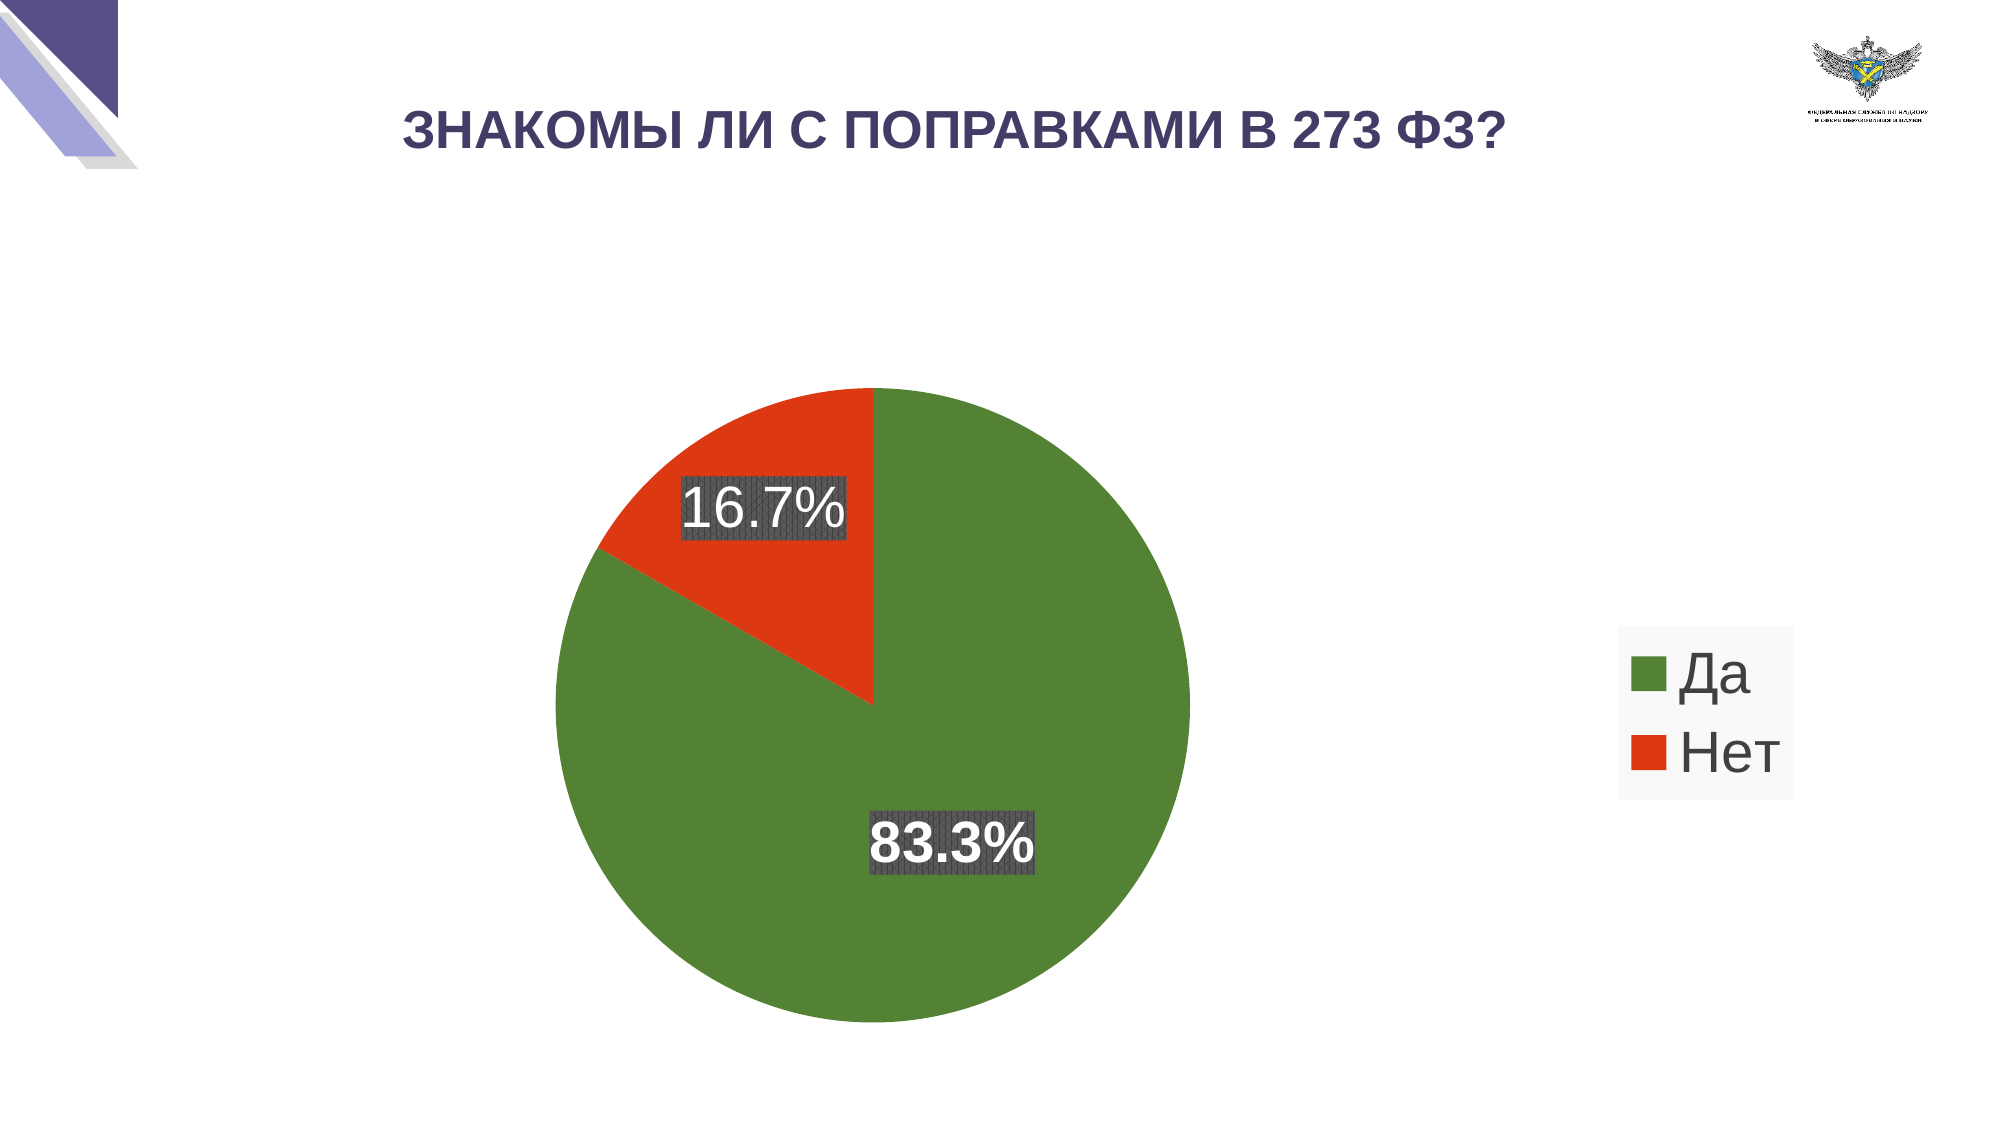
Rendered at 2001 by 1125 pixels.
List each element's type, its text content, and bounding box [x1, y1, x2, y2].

picture [1808, 35, 1928, 122]
chart [46, 322, 1807, 1037]
text_box ЗНАКОМЫ ЛИ С ПОПРАВКАМИ В 273 ФЗ? [387, 88, 1563, 167]
